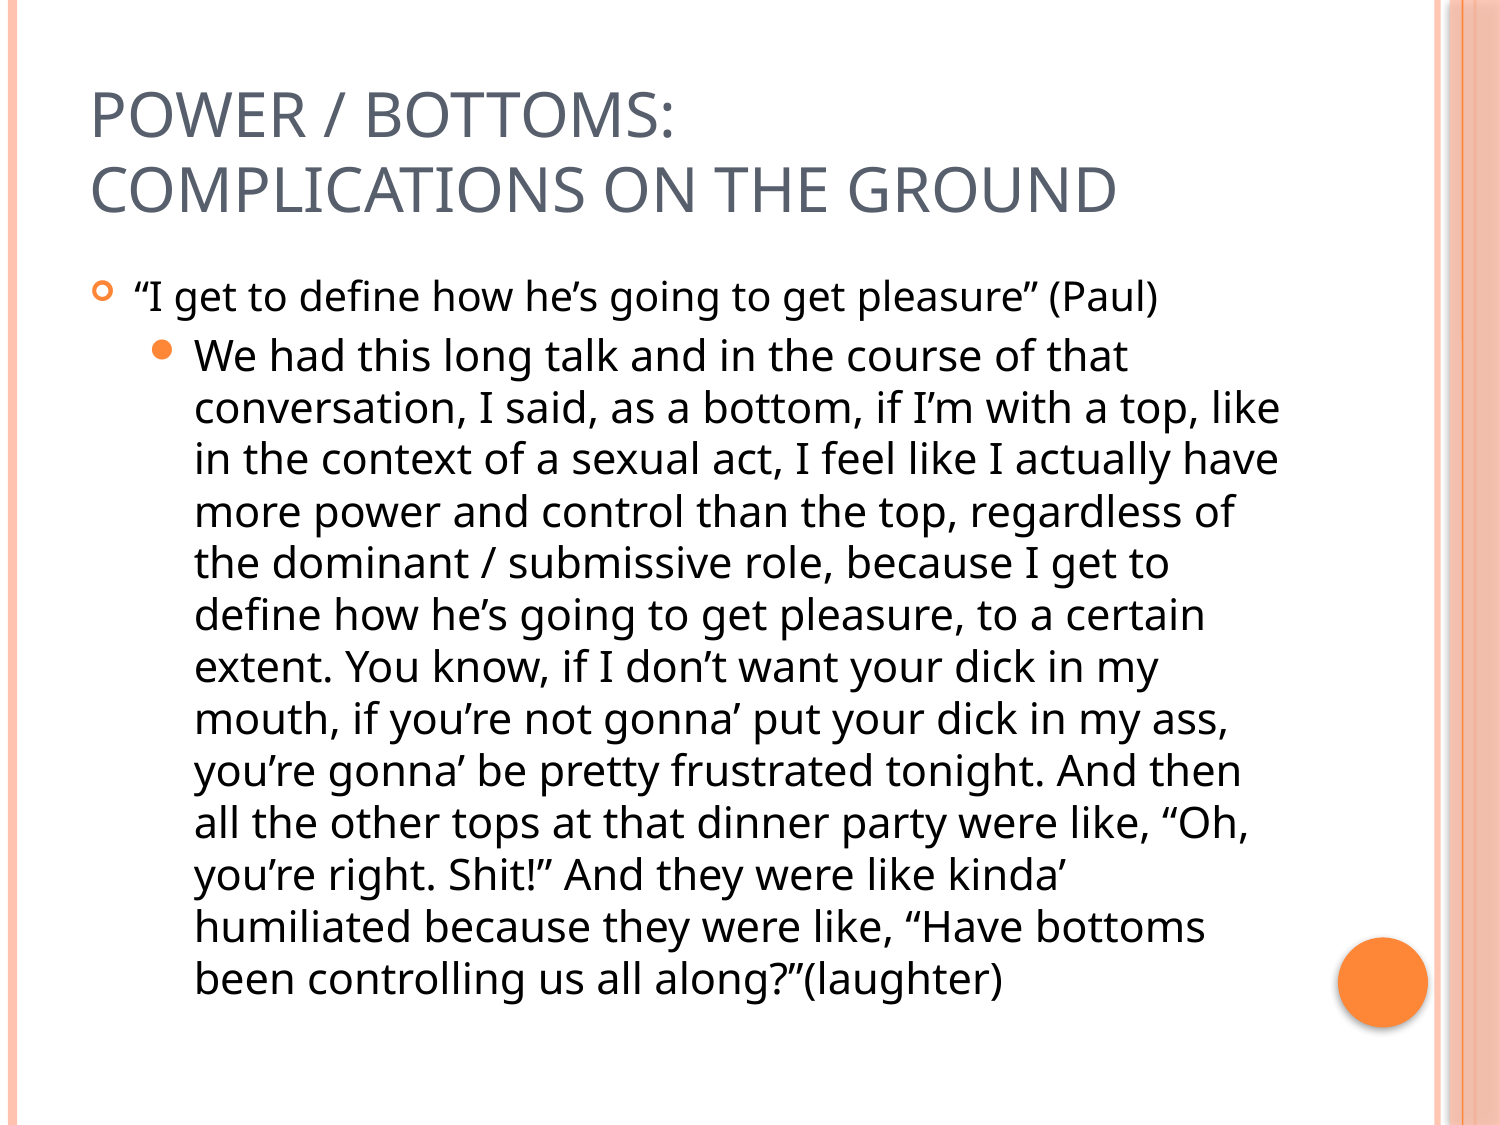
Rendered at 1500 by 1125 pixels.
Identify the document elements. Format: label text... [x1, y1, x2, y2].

list “I get to define how he’s going to get pleasure” (Paul) We had this long talk and in the course of that conversation, I said, as a bottom, if I’m with a top, like in the context of a sexual act, I feel like I actually have more power and control than the top, regardless of the dominant / submissive role, because I get to define how he’s going to get pleasure, to a certain extent. You know, if I don’t want your dick in my mouth, if you’re not gonna’ put your dick in my ass, you’re gonna’ be pretty frustrated tonight. And then all the other tops at that dinner party were like, “Oh, you’re right. Shit!” And they were like kinda’ humiliated because they were like, “Have bottoms been controlling us all along?”(laughter) [75, 262, 1300, 1062]
title Power / Bottoms: Complications on the Ground [75, 45, 1300, 233]
